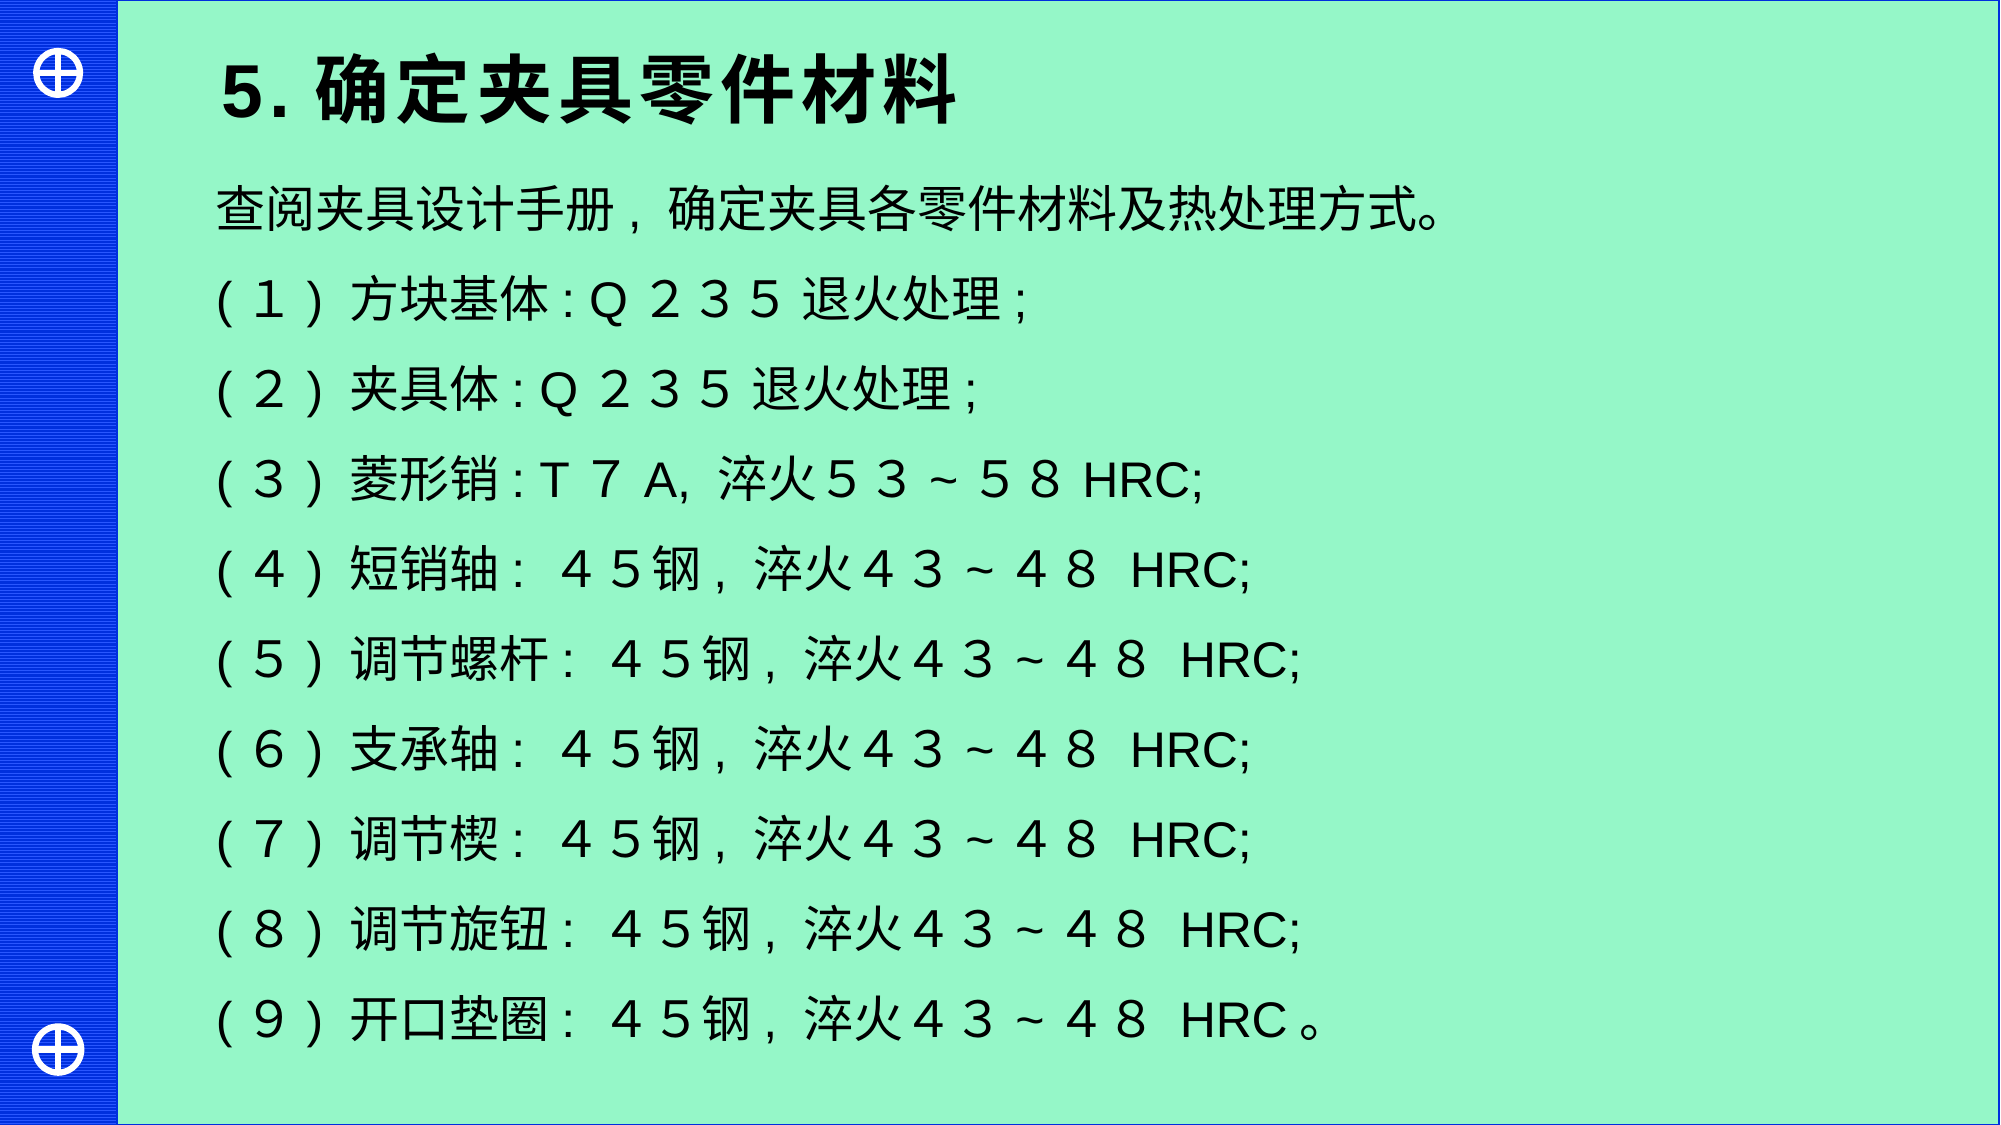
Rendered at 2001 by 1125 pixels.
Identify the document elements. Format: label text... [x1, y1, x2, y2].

text_box 查阅夹具设计手册, 确定夹具各零件材料及热处理方式。 (１) 方块基体: Q２３５ 退火处理; (２) 夹具体: Q２３５ 退火处理; (３) 菱形销: T７A, 淬火５３~５８HRC; (４) 短销轴: ４５钢, 淬火４３~４８ HRC; (５) 调节螺杆: ４５钢, 淬火４３~４８ HRC; (６) 支承轴: ４５钢, 淬火４３~４８ HRC; (７) 调节楔: ４５钢, 淬火４３~４８ HRC; (８) 调节旋钮: ４５钢, 淬火４３~４８ HRC; (９) 开口垫圈: ４５钢, 淬火４３~４８ HRC。 [126, 139, 1833, 1055]
text_box 5.确定夹具零件材料 [126, 18, 1414, 139]
